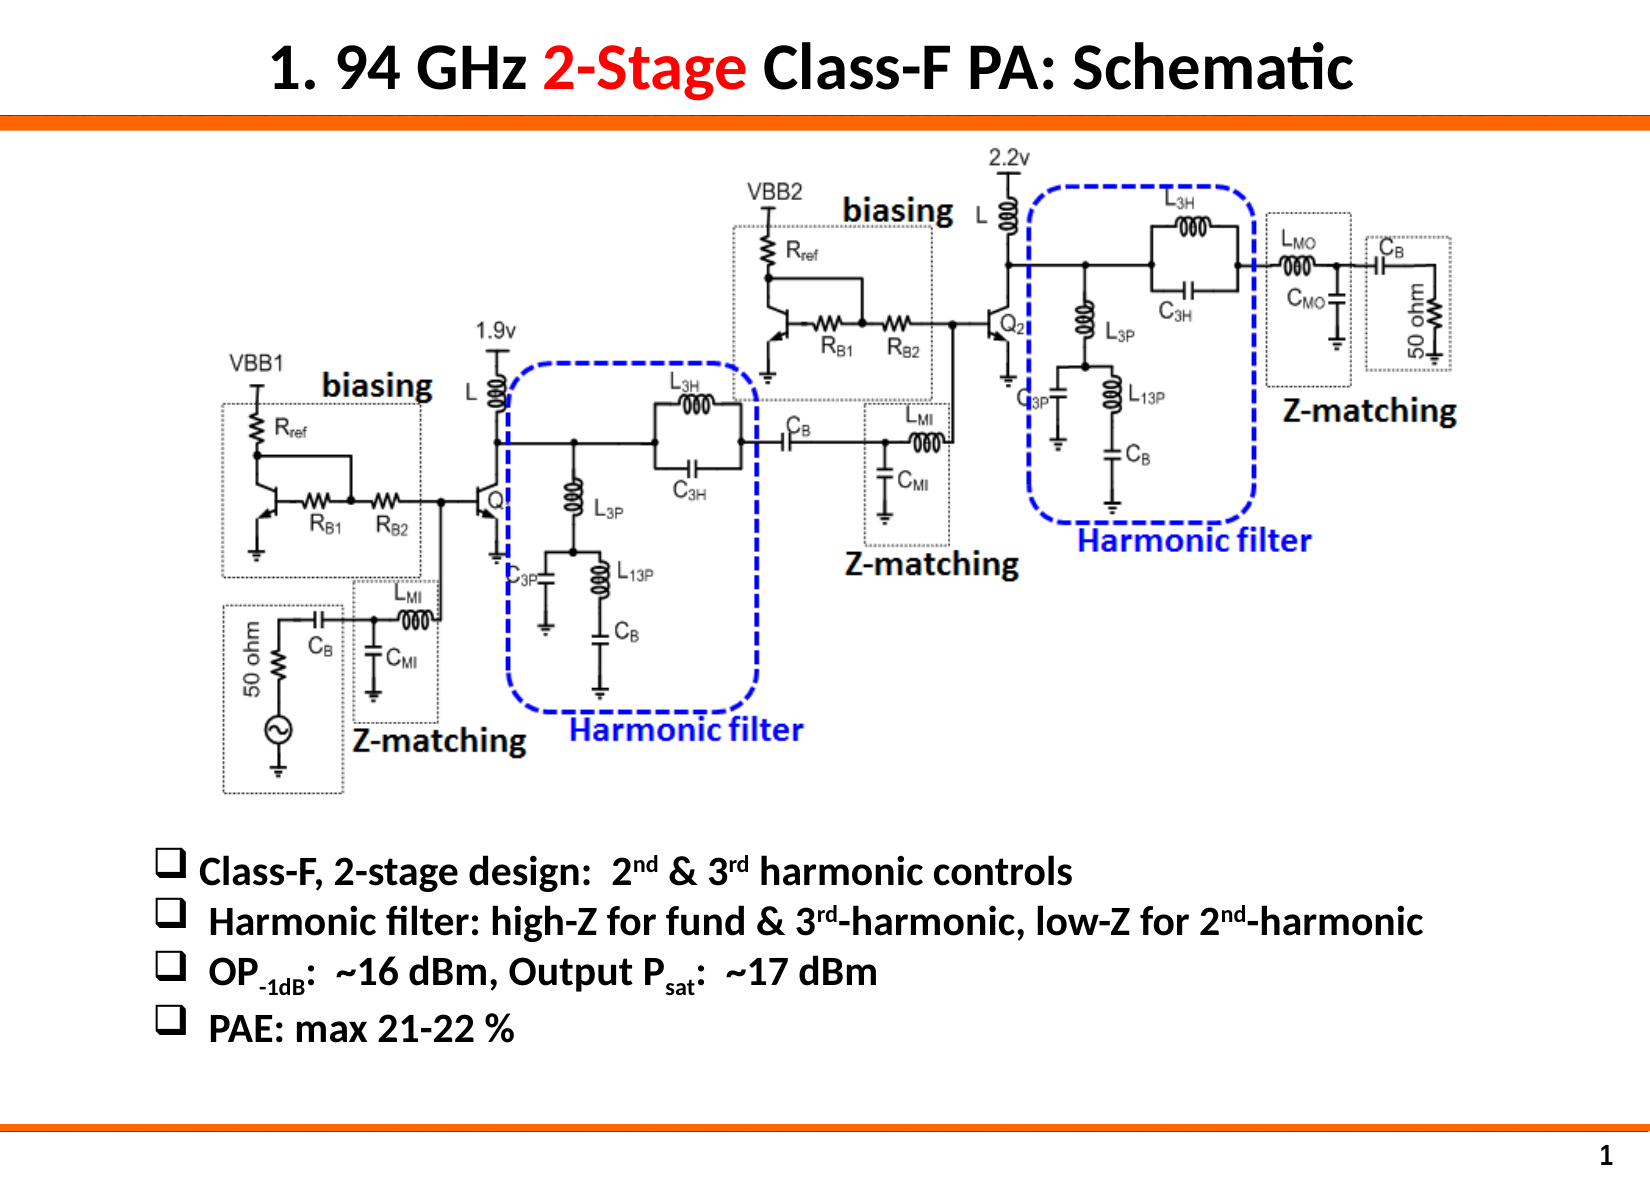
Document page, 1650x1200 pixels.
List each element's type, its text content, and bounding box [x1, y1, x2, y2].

text_box Class-F, 2-stage design: 2nd & 3rd harmonic controls Harmonic filter: high-Z for fund & 3rd-harmonic, low-Z for 2nd-harmonic OP-1dB: ~16 dBm, Output Psat: ~17 dBm PAE: max 21-22 % [137, 836, 1511, 1058]
title 1. 94 GHz 2-Stage Class-F PA: Schematic [136, 10, 1487, 116]
picture [210, 138, 1468, 802]
text_box 1 [1105, 1131, 1629, 1176]
